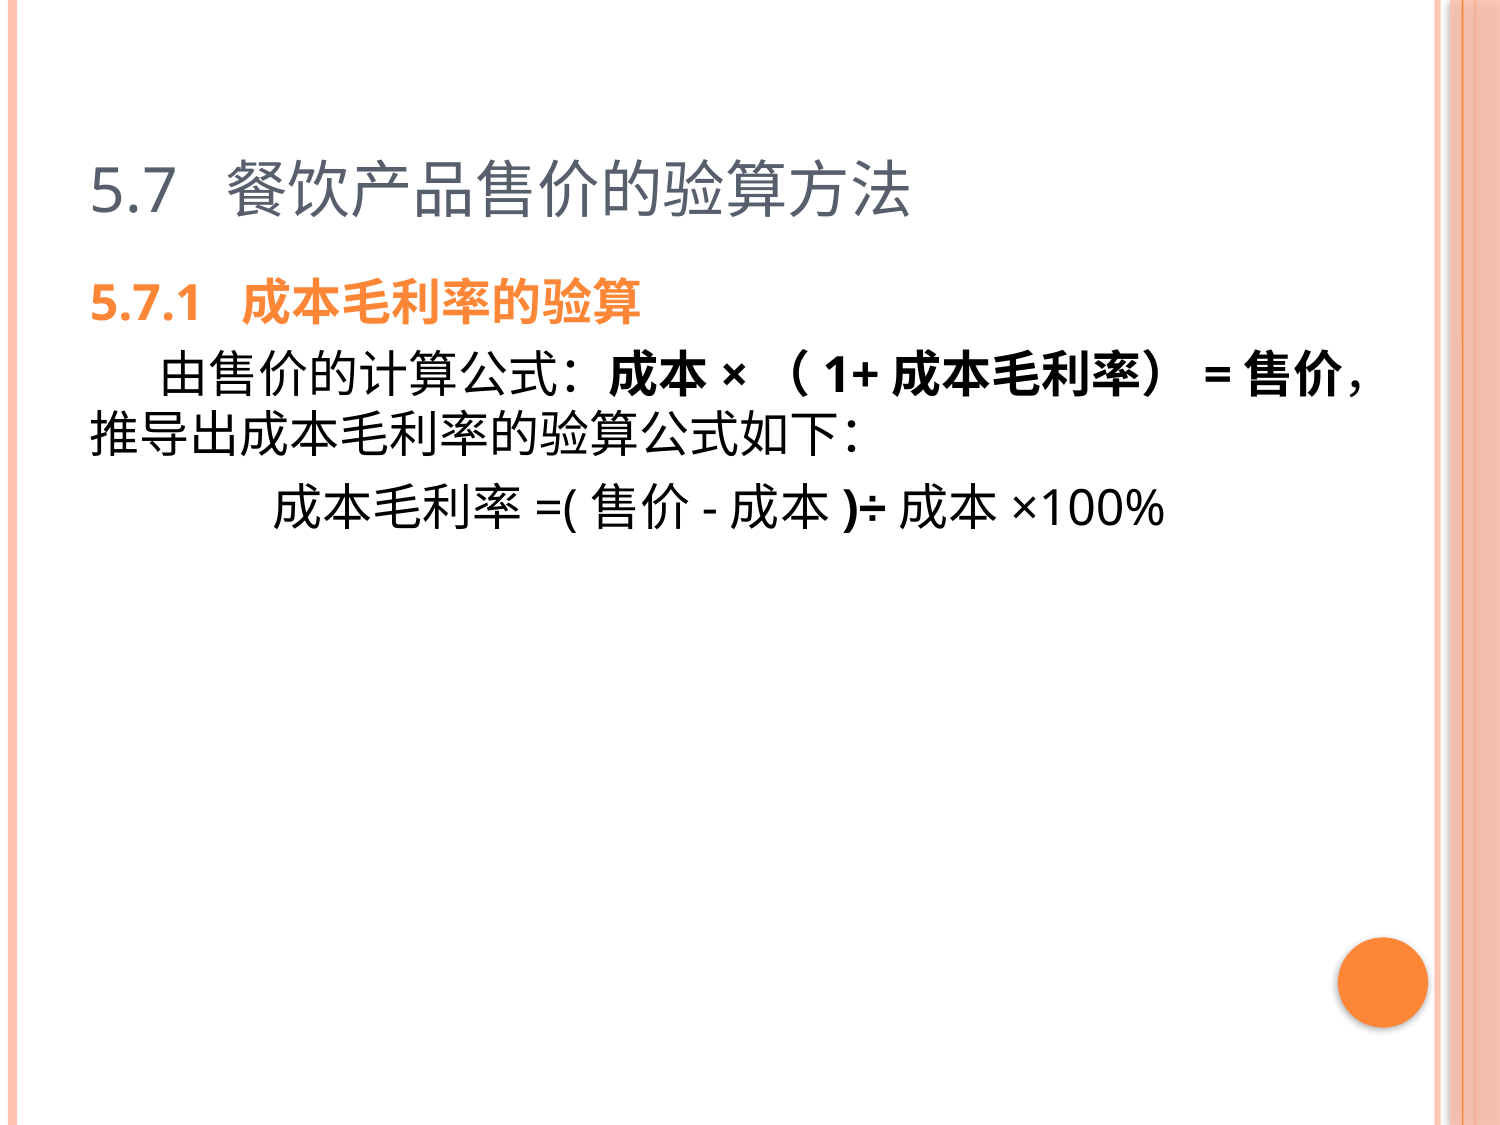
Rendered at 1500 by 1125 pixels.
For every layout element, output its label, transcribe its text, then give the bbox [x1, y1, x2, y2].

title 5.7 餐饮产品售价的验算方法 [75, 45, 1300, 233]
list 5.7.1 成本毛利率的验算 由售价的计算公式：成本×（1+成本毛利率）=售价，推导出成本毛利率的验算公式如下： 成本毛利率=(售价-成本)÷成本×100% [74, 262, 1364, 1063]
